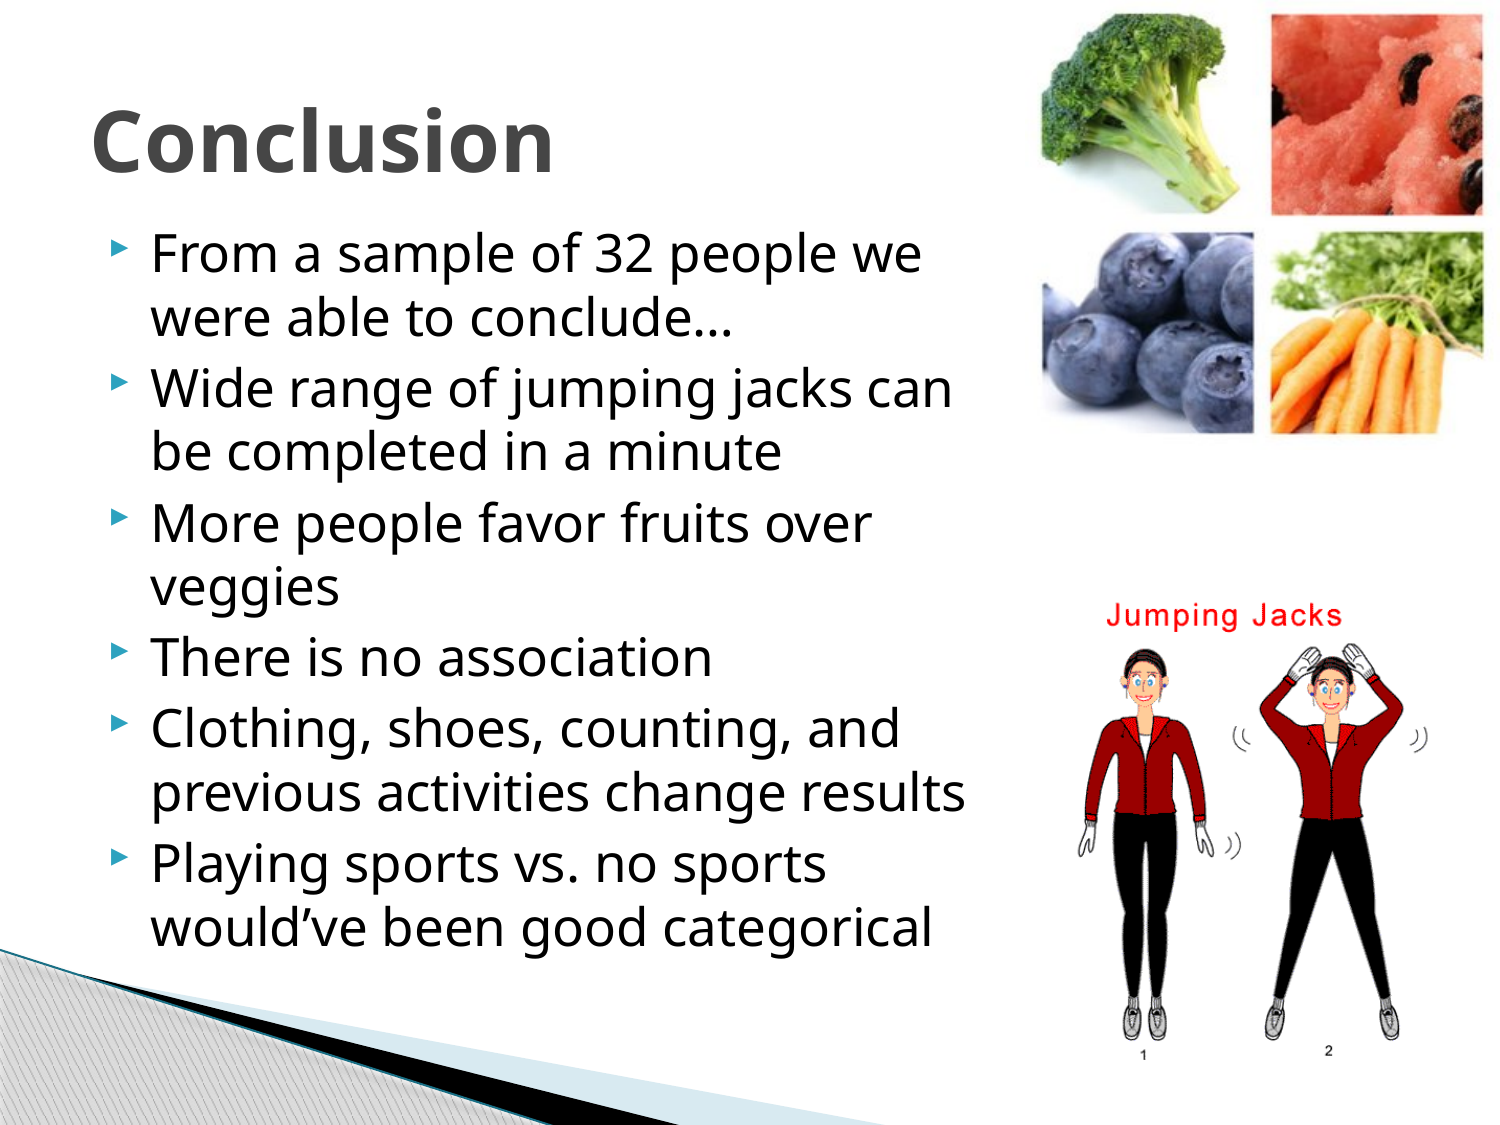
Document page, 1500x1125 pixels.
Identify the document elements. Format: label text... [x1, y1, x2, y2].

list From a sample of 32 people we were able to conclude… Wide range of jumping jacks can be completed in a minute More people favor fruits over veggies There is no association Clothing, shoes, counting, and previous activities change results Playing sports vs. no sports would’ve been good categorical [75, 233, 988, 988]
title Conclusion [75, 45, 1018, 233]
picture [1024, 0, 1500, 451]
picture [1062, 587, 1440, 1063]
